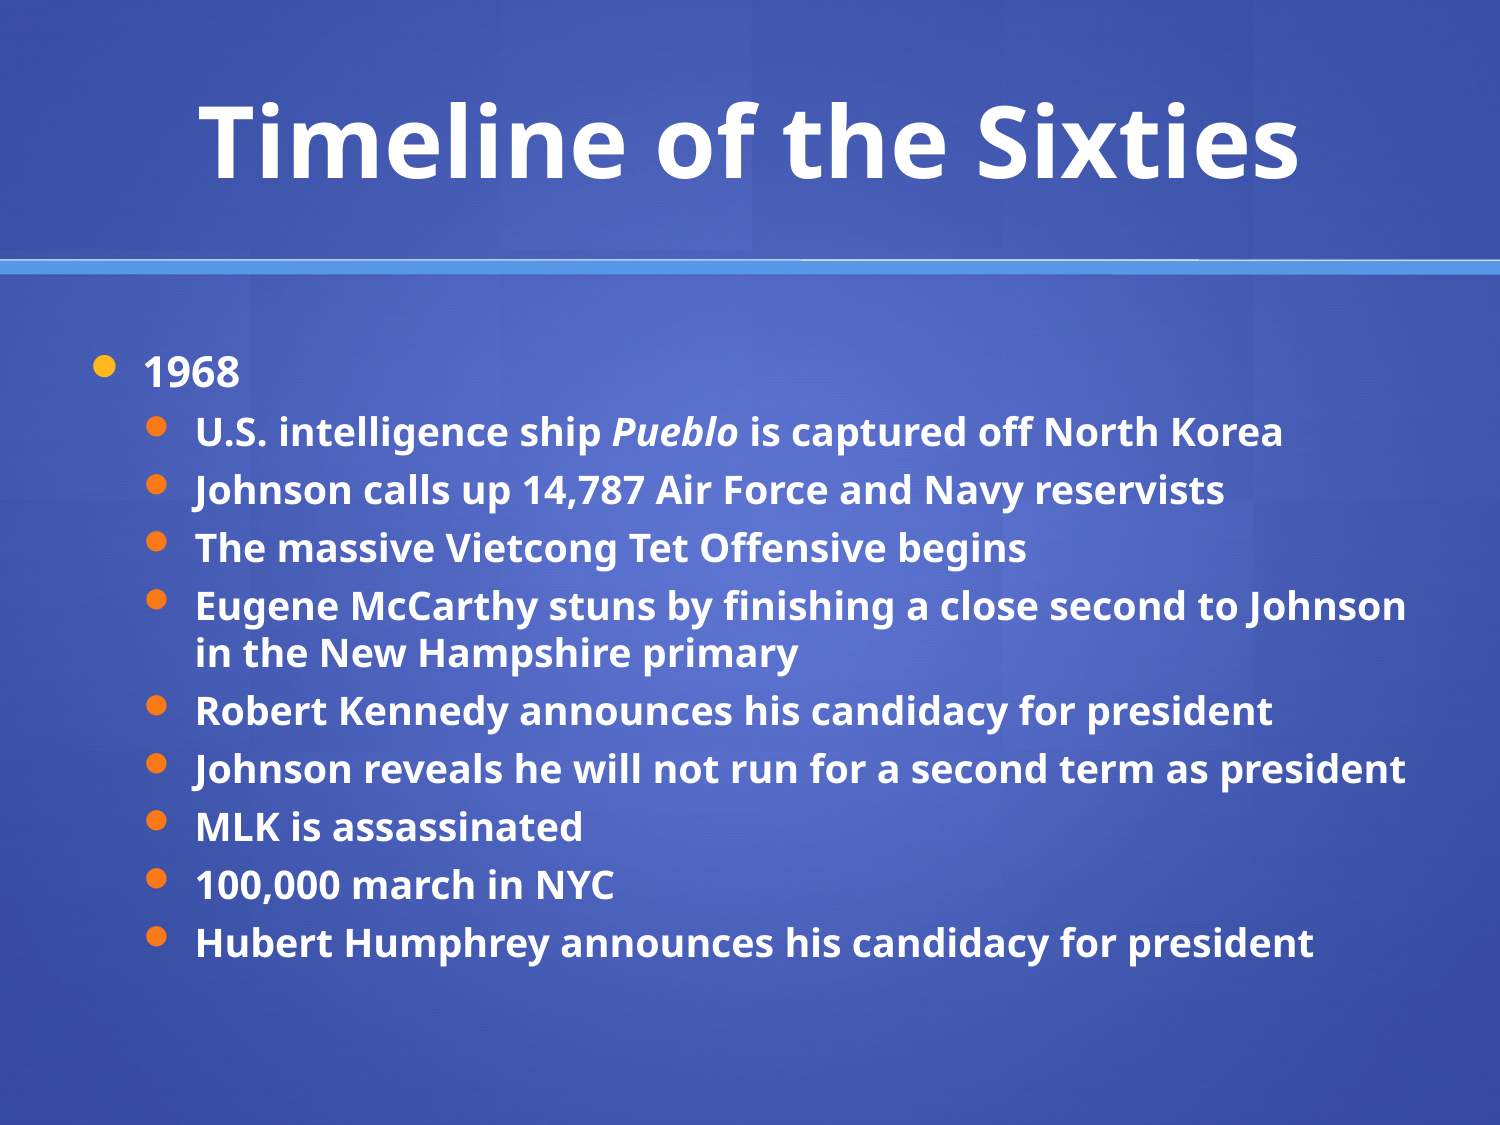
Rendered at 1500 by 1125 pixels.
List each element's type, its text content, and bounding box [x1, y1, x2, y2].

title Timeline of the Sixties [75, 45, 1425, 233]
list 1968 U.S. intelligence ship Pueblo is captured off North Korea Johnson calls up 14,787 Air Force and Navy reservists The massive Vietcong Tet Offensive begins Eugene McCarthy stuns by finishing a close second to Johnson in the New Hampshire primary Robert Kennedy announces his candidacy for president Johnson reveals he will not run for a second term as president MLK is assassinated 100,000 march in NYC Hubert Humphrey announces his candidacy for president [75, 337, 1425, 988]
